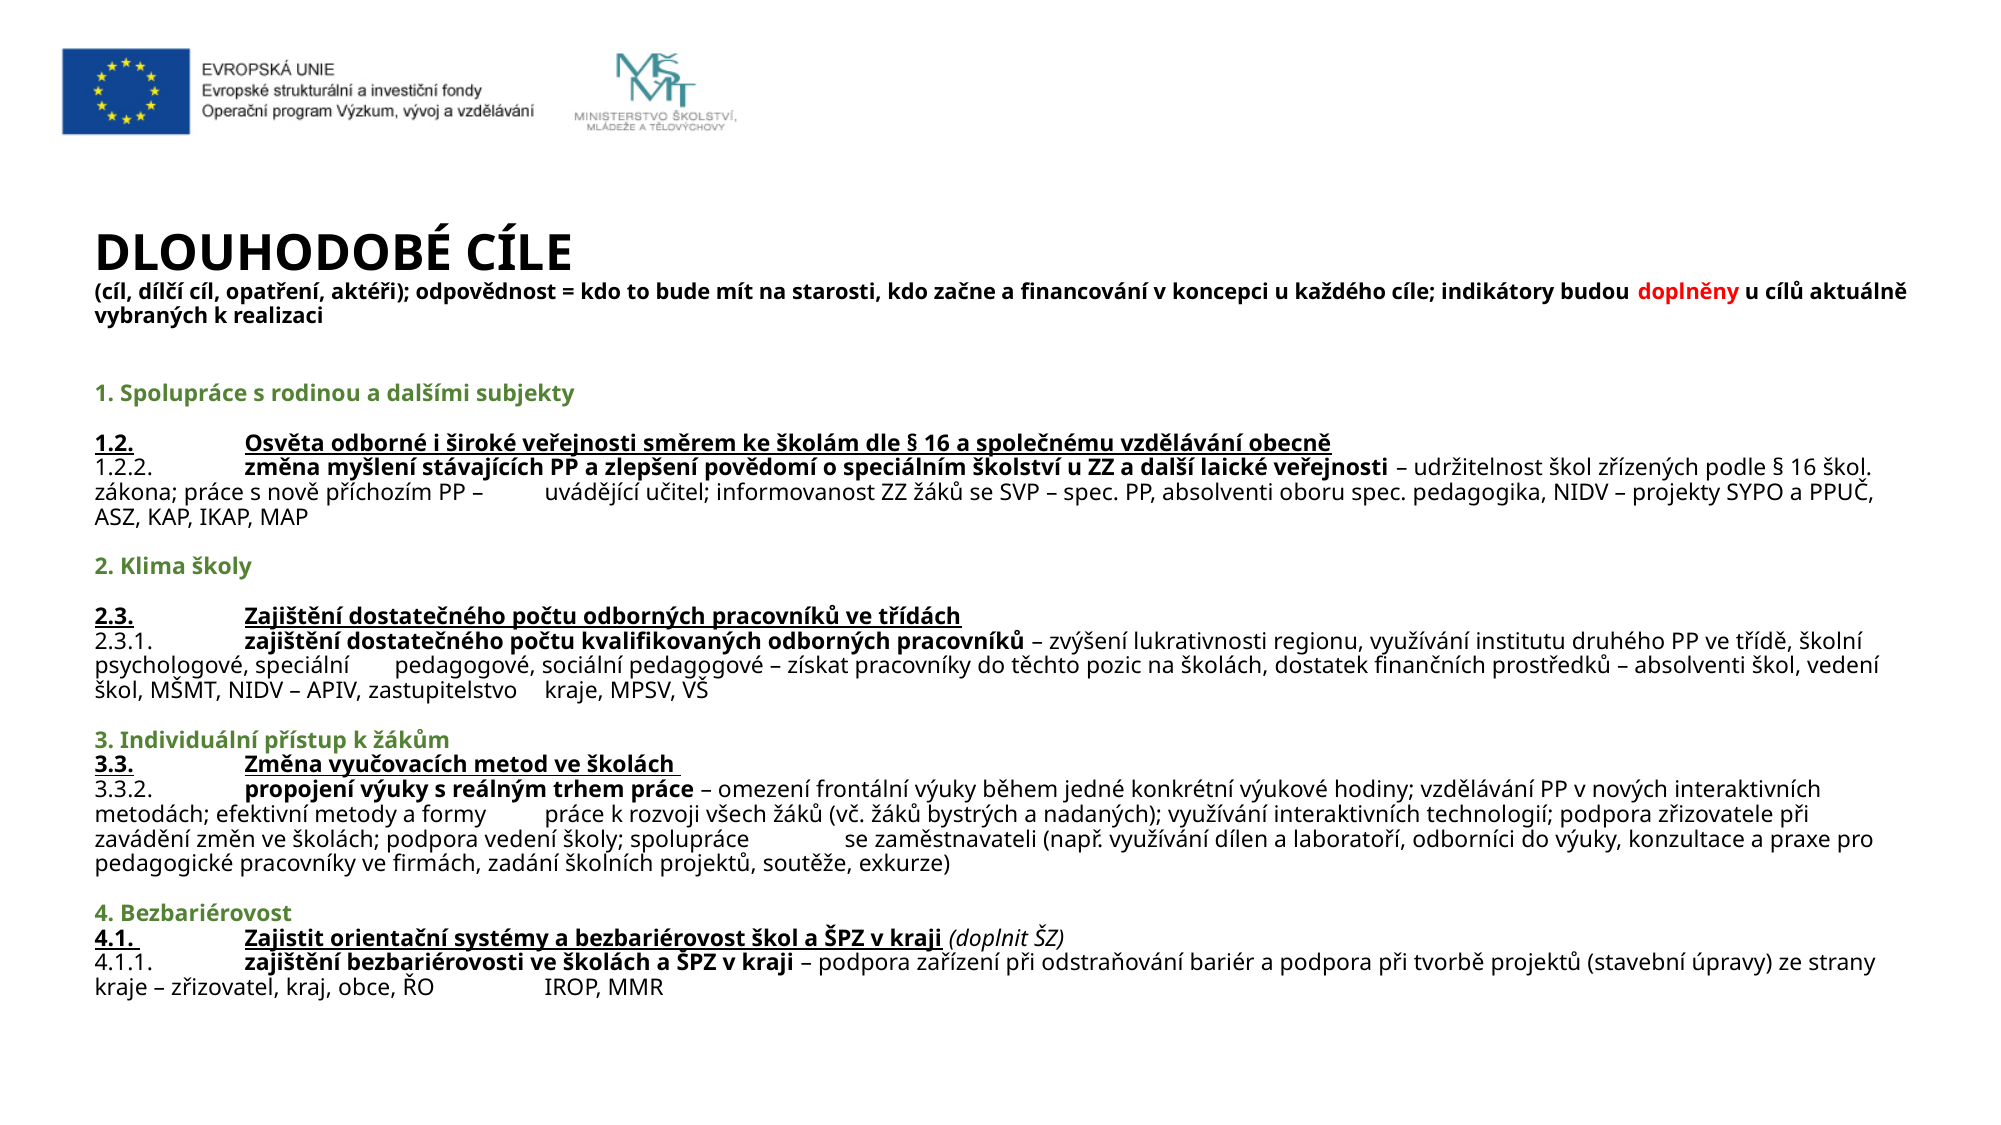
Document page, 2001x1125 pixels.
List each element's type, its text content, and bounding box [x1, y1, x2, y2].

title DLOUHODOBÉ CÍLE (cíl, dílčí cíl, opatření, aktéři); odpovědnost = kdo to bude mít na starosti, kdo začne a financování v koncepci u každého cíle; indikátory budou doplněny u cílů aktuálně vybraných k realizaci 1. Spolupráce s rodinou a dalšími subjekty 1.2. Osvěta odborné i široké veřejnosti směrem ke školám dle § 16 a společnému vzdělávání obecně 1.2.2. změna myšlení stávajících PP a zlepšení povědomí o speciálním školství u ZZ a další laické veřejnosti – udržitelnost škol zřízených podle § 16 škol. zákona; práce s nově příchozím PP – uvádějící učitel; informovanost ZZ žáků se SVP – spec. PP, absolventi oboru spec. pedagogika, NIDV – projekty SYPO a PPUČ, ASZ, KAP, IKAP, MAP 2. Klima školy 2.3. Zajištění dostatečného počtu odborných pracovníků ve třídách 2.3.1. zajištění dostatečného počtu kvalifikovaných odborných pracovníků – zvýšení lukrativnosti regionu, využívání institutu druhého PP ve třídě, školní psychologové, speciální pedagogové, sociální pedagogové – získat pracovníky do těchto pozic na školách, dostatek finančních prostředků – absolventi škol, vedení škol, MŠMT, NIDV – APIV, zastupitelstvo kraje, MPSV, VŠ 3. Individuální přístup k žákům 3.3. Změna vyučovacích metod ve školách 3.3.2. propojení výuky s reálným trhem práce – omezení frontální výuky během jedné konkrétní výukové hodiny; vzdělávání PP v nových interaktivních metodách; efektivní metody a formy práce k rozvoji všech žáků (vč. žáků bystrých a nadaných); využívání interaktivních technologií; podpora zřizovatele při zavádění změn ve školách; podpora vedení školy; spolupráce se zaměstnavateli (např. využívání dílen a laboratoří, odborníci do výuky, konzultace a praxe pro pedagogické pracovníky ve firmách, zadání školních projektů, soutěže, exkurze) 4. Bezbariérovost 4.1. Zajistit orientační systémy a bezbariérovost škol a ŠPZ v kraji (doplnit ŠZ) 4.1.1. zajištění bezbariérovosti ve školách a ŠPZ v kraji – podpora zařízení při odstraňování bariér a podpora při tvorbě projektů (stavební úpravy) ze strany kraje – zřizovatel, kraj, obce, ŘO IROP, MMR [79, 165, 1925, 1090]
picture [17, 7, 774, 177]
